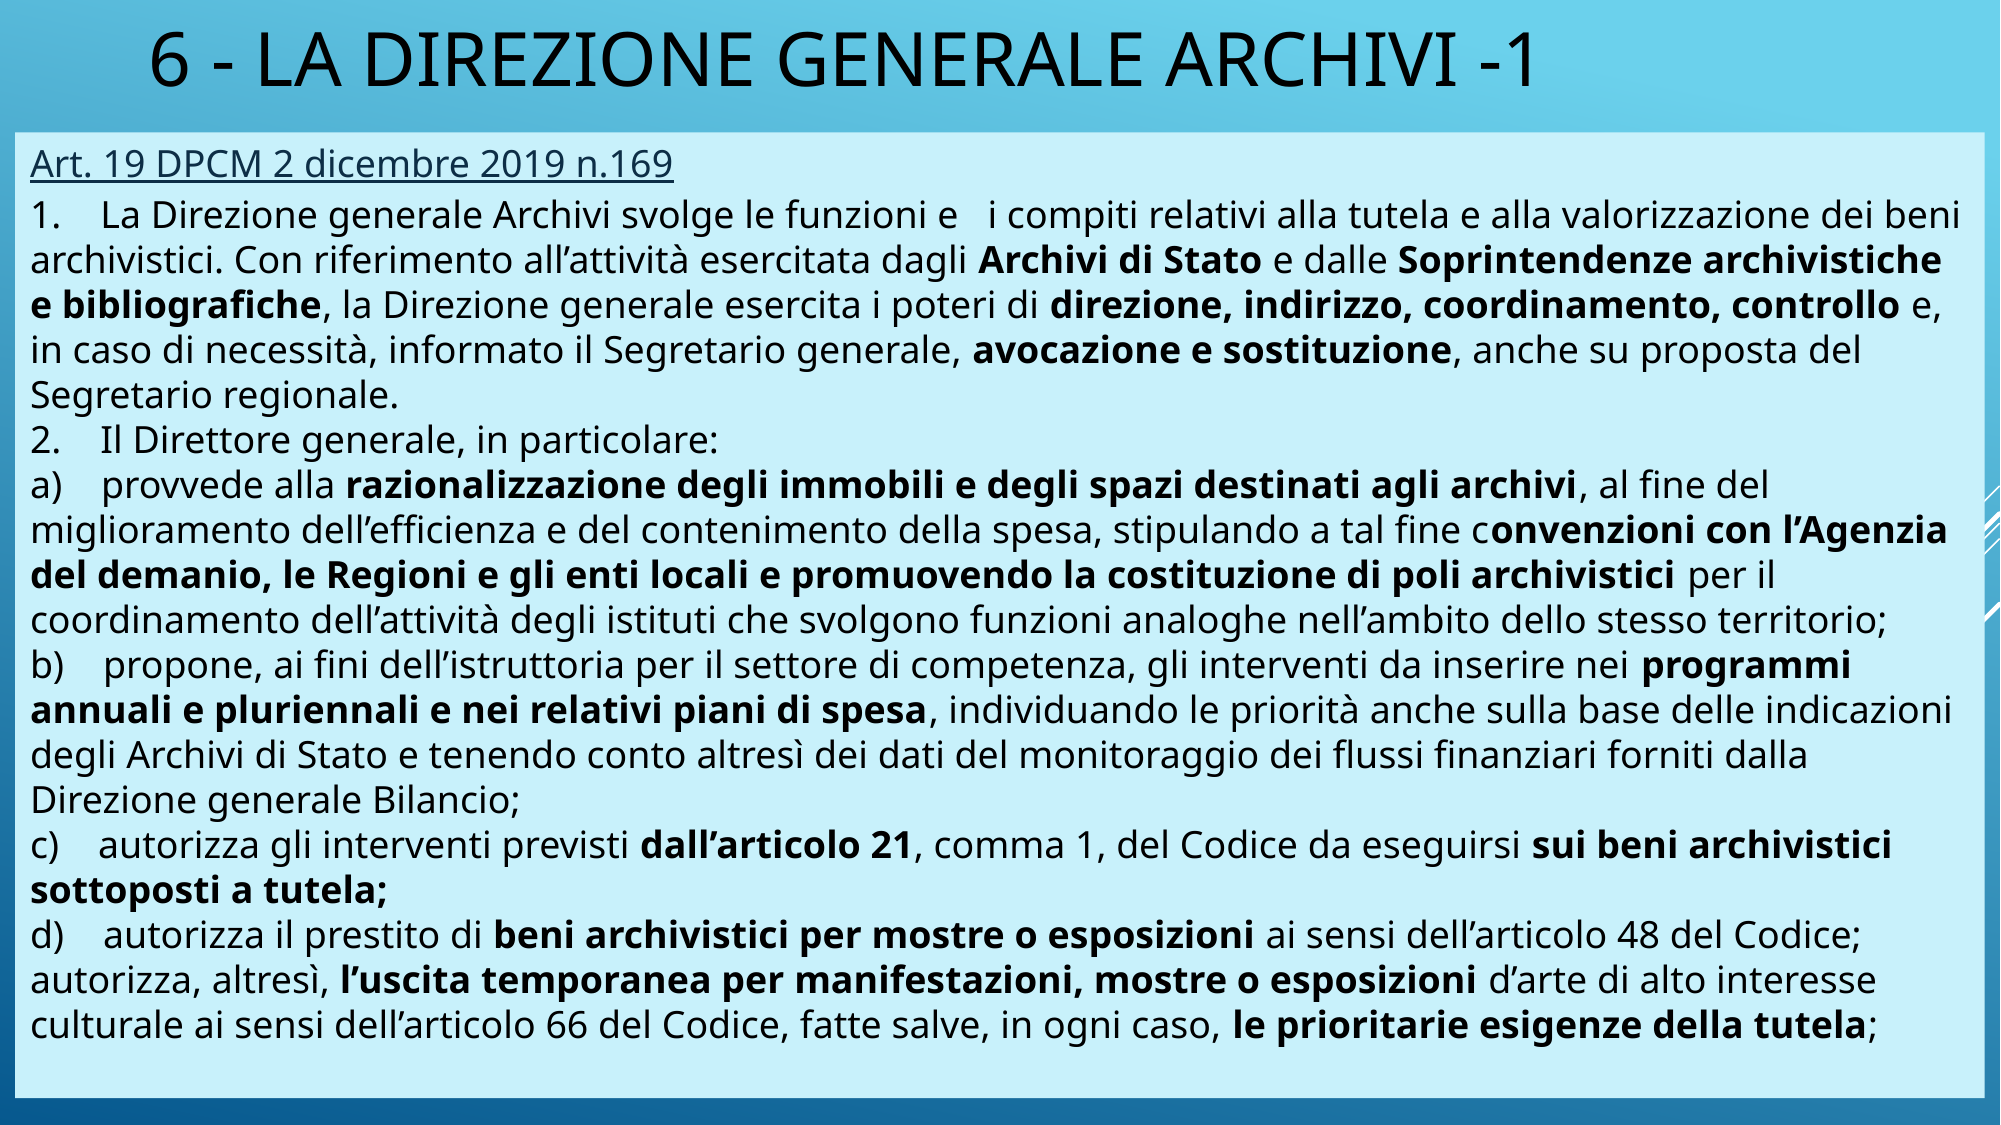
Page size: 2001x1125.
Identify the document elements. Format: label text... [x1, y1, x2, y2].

title 6 - LA DIREZIONE GENERALE archivi -1 [133, 0, 1833, 132]
text_box Art. 19 DPCM 2 dicembre 2019 n.169 1. La Direzione generale Archivi svolge le funzioni e i compiti relativi alla tutela e alla valorizzazione dei beni archivistici. Con riferimento all’attività esercitata dagli Archivi di Stato e dalle Soprintendenze archivistiche e bibliografiche, la Direzione generale esercita i poteri di direzione, indirizzo, coordinamento, controllo e, in caso di necessità, informato il Segretario generale, avocazione e sostituzione, anche su proposta del Segretario regionale. 2. Il Direttore generale, in particolare: a) provvede alla razionalizzazione degli immobili e degli spazi destinati agli archivi, al fine del miglioramento dell’efficienza e del contenimento della spesa, stipulando a tal fine convenzioni con l’Agenzia del demanio, le Regioni e gli enti locali e promuovendo la costituzione di poli archivistici per il coordinamento dell’attività degli istituti che svolgono funzioni analoghe nell’ambito dello stesso territorio; b) propone, ai fini dell’istruttoria per il settore di competenza, gli interventi da inserire nei programmi annuali e pluriennali e nei relativi piani di spesa, individuando le priorità anche sulla base delle indicazioni degli Archivi di Stato e tenendo conto altresì dei dati del monitoraggio dei flussi finanziari forniti dalla Direzione generale Bilancio; c) autorizza gli interventi previsti dall’articolo 21, comma 1, del Codice da eseguirsi sui beni archivistici sottoposti a tutela; d) autorizza il prestito di beni archivistici per mostre o esposizioni ai sensi dell’articolo 48 del Codice; autorizza, altresì, l’uscita temporanea per manifestazioni, mostre o esposizioni d’arte di alto interesse culturale ai sensi dell’articolo 66 del Codice, fatte salve, in ogni caso, le prioritarie esigenze della tutela; [15, 132, 1985, 1099]
